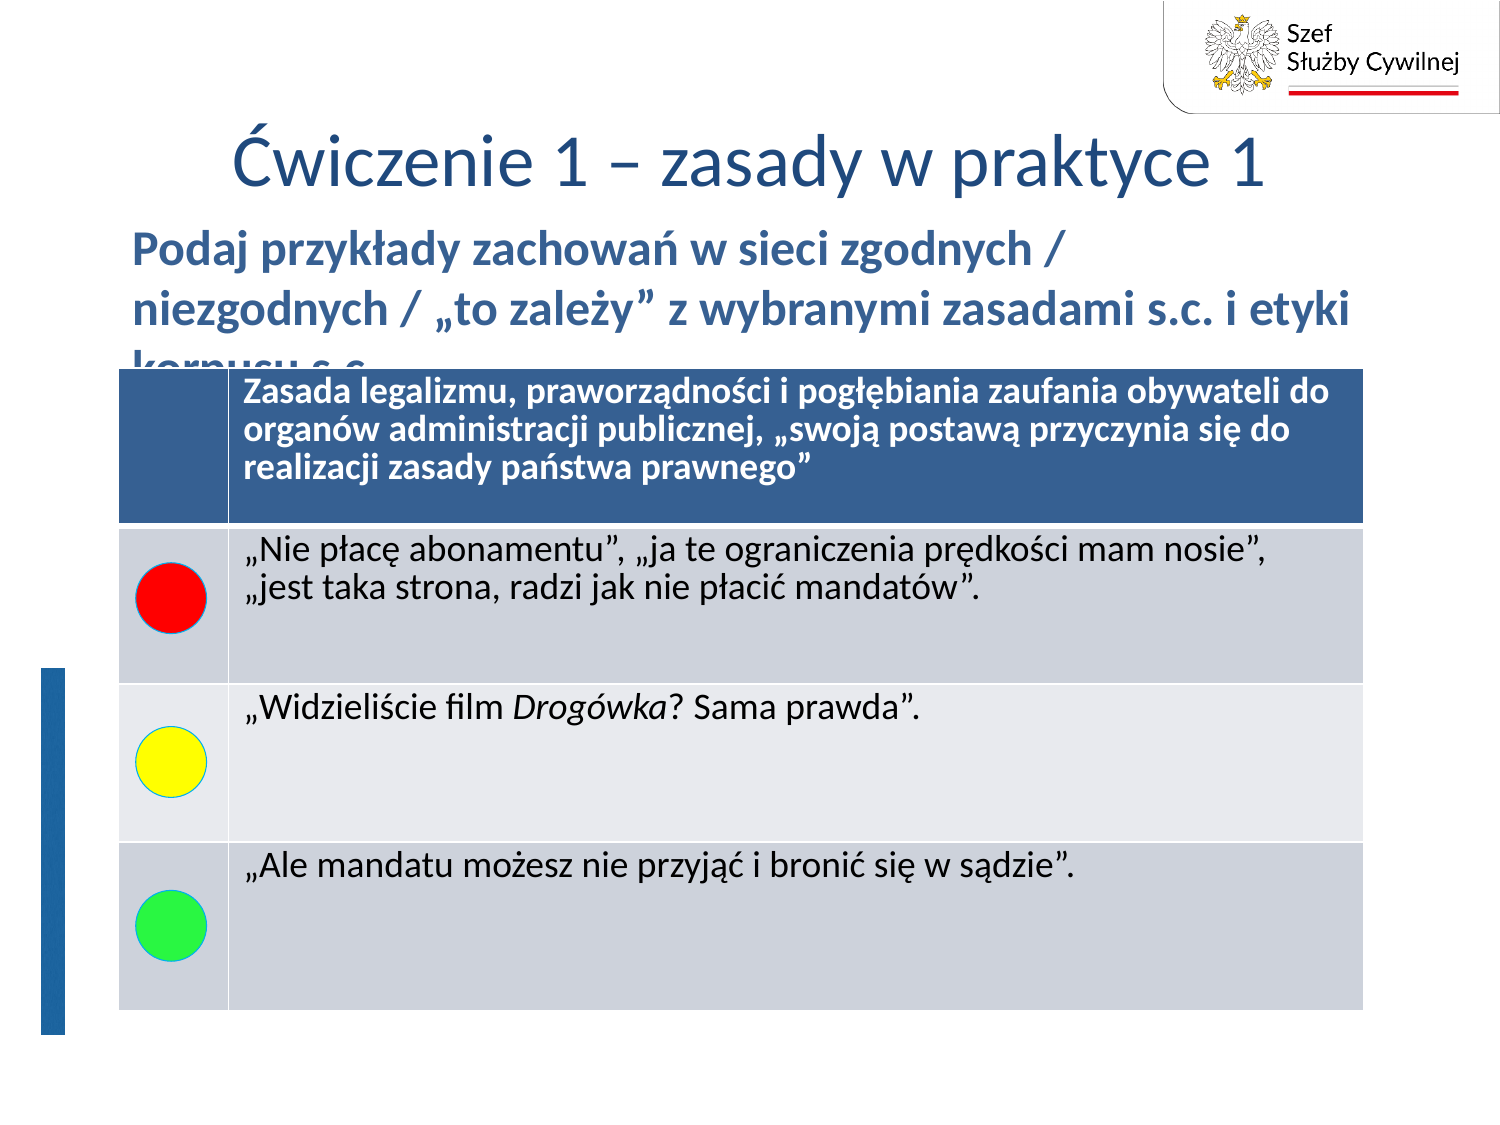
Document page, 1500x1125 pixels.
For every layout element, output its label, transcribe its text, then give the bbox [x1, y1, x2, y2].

table_cell [119, 843, 228, 1010]
table_cell „Ale mandatu możesz nie przyjąć i bronić się w sądzie”. [229, 843, 1363, 1010]
table_cell „Widzieliście film Drogówka? Sama prawda”. [229, 685, 1363, 841]
table_cell [119, 529, 228, 683]
title Ćwiczenie 1 – zasady w praktyce 1 [100, 103, 1400, 229]
text_box [133, 888, 209, 964]
text_box Podaj przykłady zachowań w sieci zgodnych / niezgodnych / „to zależy” z wybranymi zasadami s.c. i etyki korpusu s.c. [117, 208, 1382, 403]
table_cell „Nie płacę abonamentu”, „ja te ograniczenia prędkości mam nosie”, „jest taka strona, radzi jak nie płacić mandatów”. [229, 529, 1363, 683]
table_cell [119, 685, 228, 841]
picture [41, 668, 65, 1035]
table_header [119, 369, 228, 523]
text_box [133, 560, 209, 636]
picture [1163, 0, 1500, 114]
text_box [133, 724, 209, 800]
table_header Zasada legalizmu, praworządności i pogłębiania zaufania obywateli do organów administracji publicznej, „swoją postawą przyczynia się do realizacji zasady państwa prawnego” [229, 369, 1363, 523]
